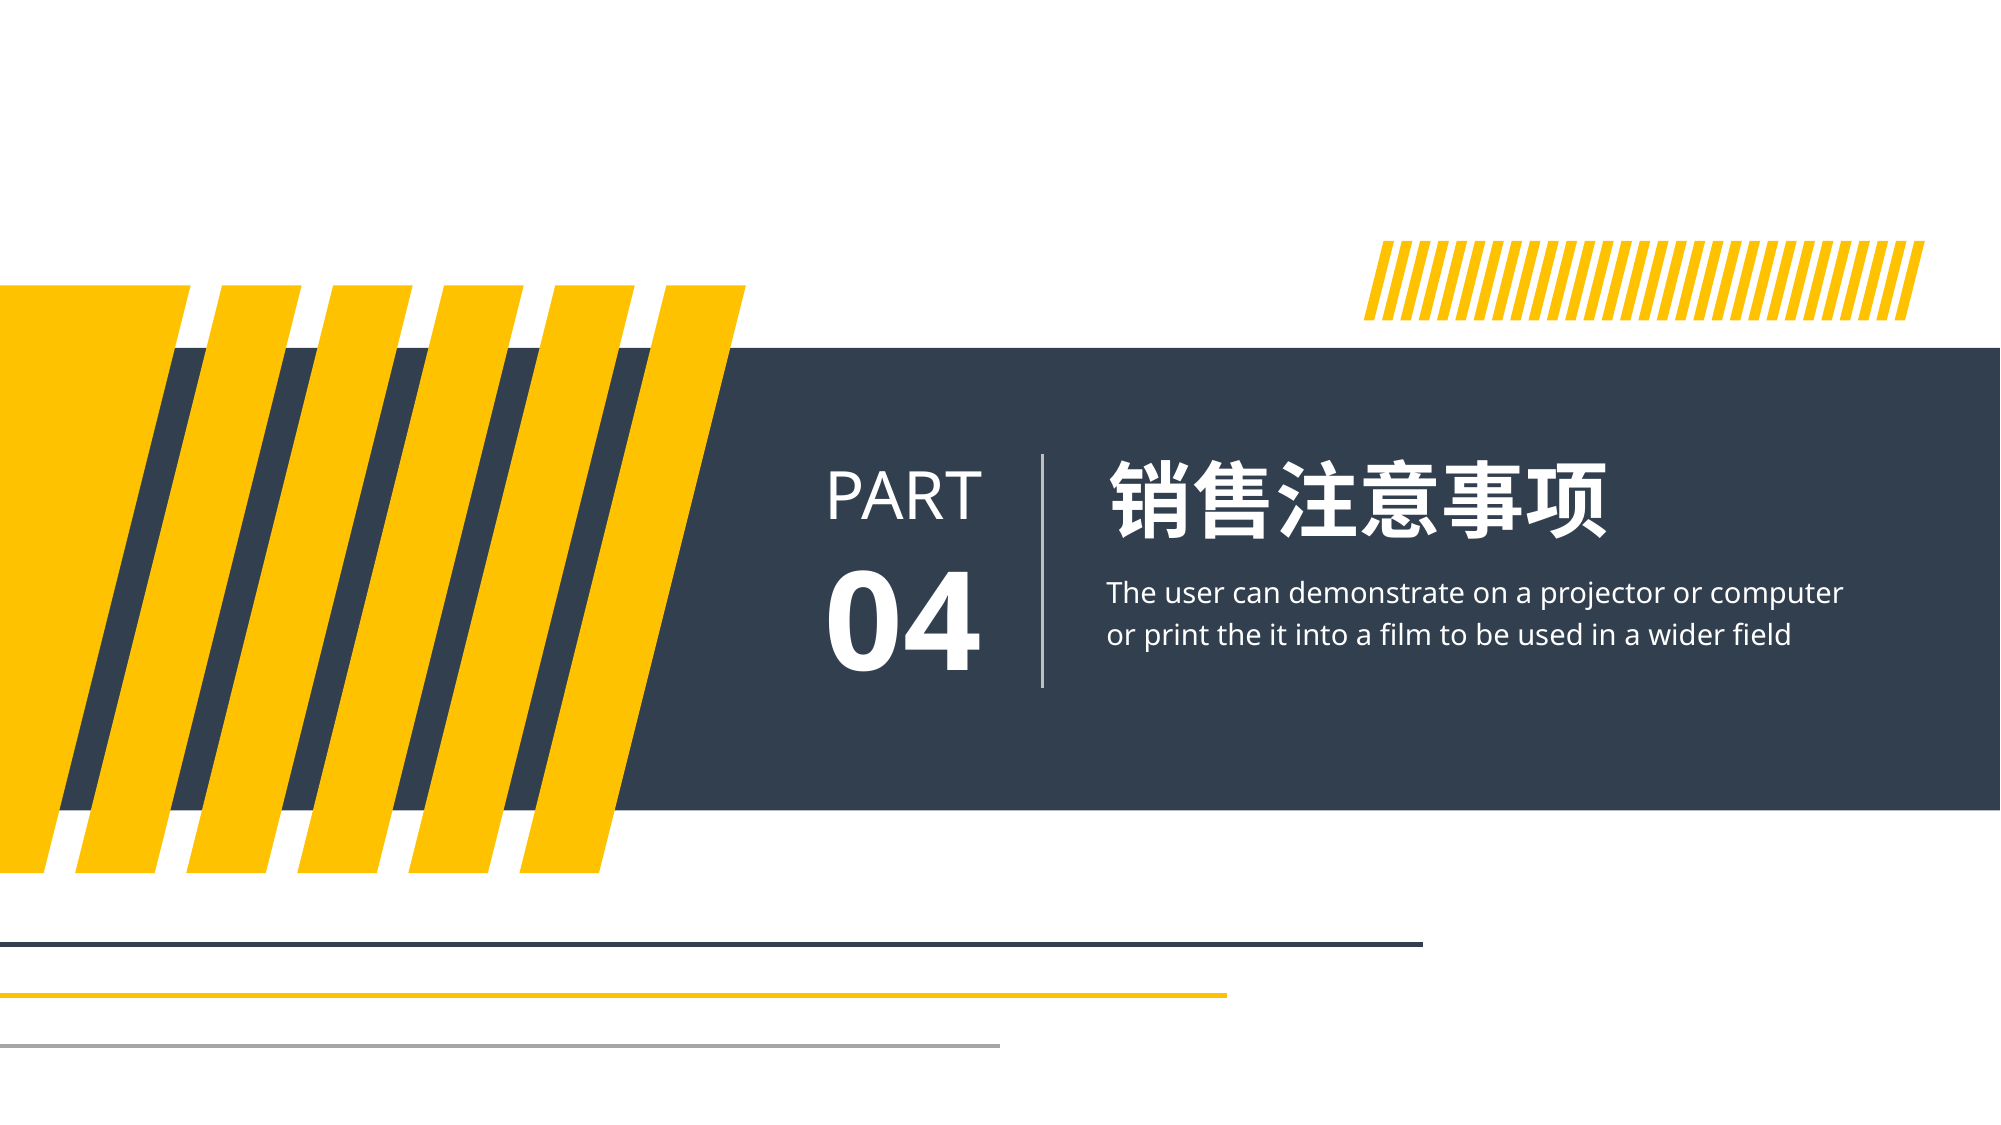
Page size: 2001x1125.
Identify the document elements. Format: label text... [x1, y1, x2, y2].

text_box [1819, 239, 1853, 322]
text_box [283, 347, 427, 812]
text_box [1600, 239, 1634, 322]
text_box [1636, 239, 1670, 322]
text_box [394, 347, 538, 812]
text_box [1710, 239, 1744, 322]
text_box [1765, 239, 1799, 322]
text_box [1398, 239, 1432, 322]
text_box [1618, 239, 1652, 322]
text_box [616, 347, 2000, 812]
text_box [1508, 239, 1542, 322]
text_box [1582, 239, 1616, 322]
text_box [1417, 239, 1451, 322]
text_box [1691, 239, 1725, 322]
text_box [1673, 239, 1707, 322]
text_box [407, 284, 637, 875]
text_box [172, 347, 316, 812]
text_box [1435, 239, 1469, 322]
text_box [1893, 239, 1927, 322]
text_box [0, 284, 192, 875]
text_box [73, 284, 303, 875]
text_box [1856, 239, 1890, 322]
text_box [1563, 239, 1597, 322]
text_box [1545, 239, 1579, 322]
text_box [1380, 239, 1414, 322]
text_box [295, 284, 526, 875]
text_box [1728, 239, 1762, 322]
text_box [1746, 239, 1780, 322]
text_box [61, 347, 205, 812]
text_box [1783, 239, 1817, 322]
text_box [1527, 239, 1561, 322]
text_box [1801, 239, 1835, 322]
text_box [1874, 239, 1908, 322]
text_box 销售注意事项 [1094, 440, 1624, 556]
text_box [1655, 239, 1689, 322]
text_box [1490, 239, 1524, 322]
text_box The user can demonstrate on a projector or computer or print the it into a film to be used in a wider field [1091, 559, 1876, 659]
text_box [518, 284, 748, 875]
text_box [505, 347, 649, 812]
text_box [1453, 239, 1487, 322]
text_box [1838, 239, 1872, 322]
text_box [184, 284, 415, 875]
text_box [1472, 239, 1506, 322]
text_box [1362, 239, 1396, 322]
text_box PART 04 [809, 446, 998, 706]
